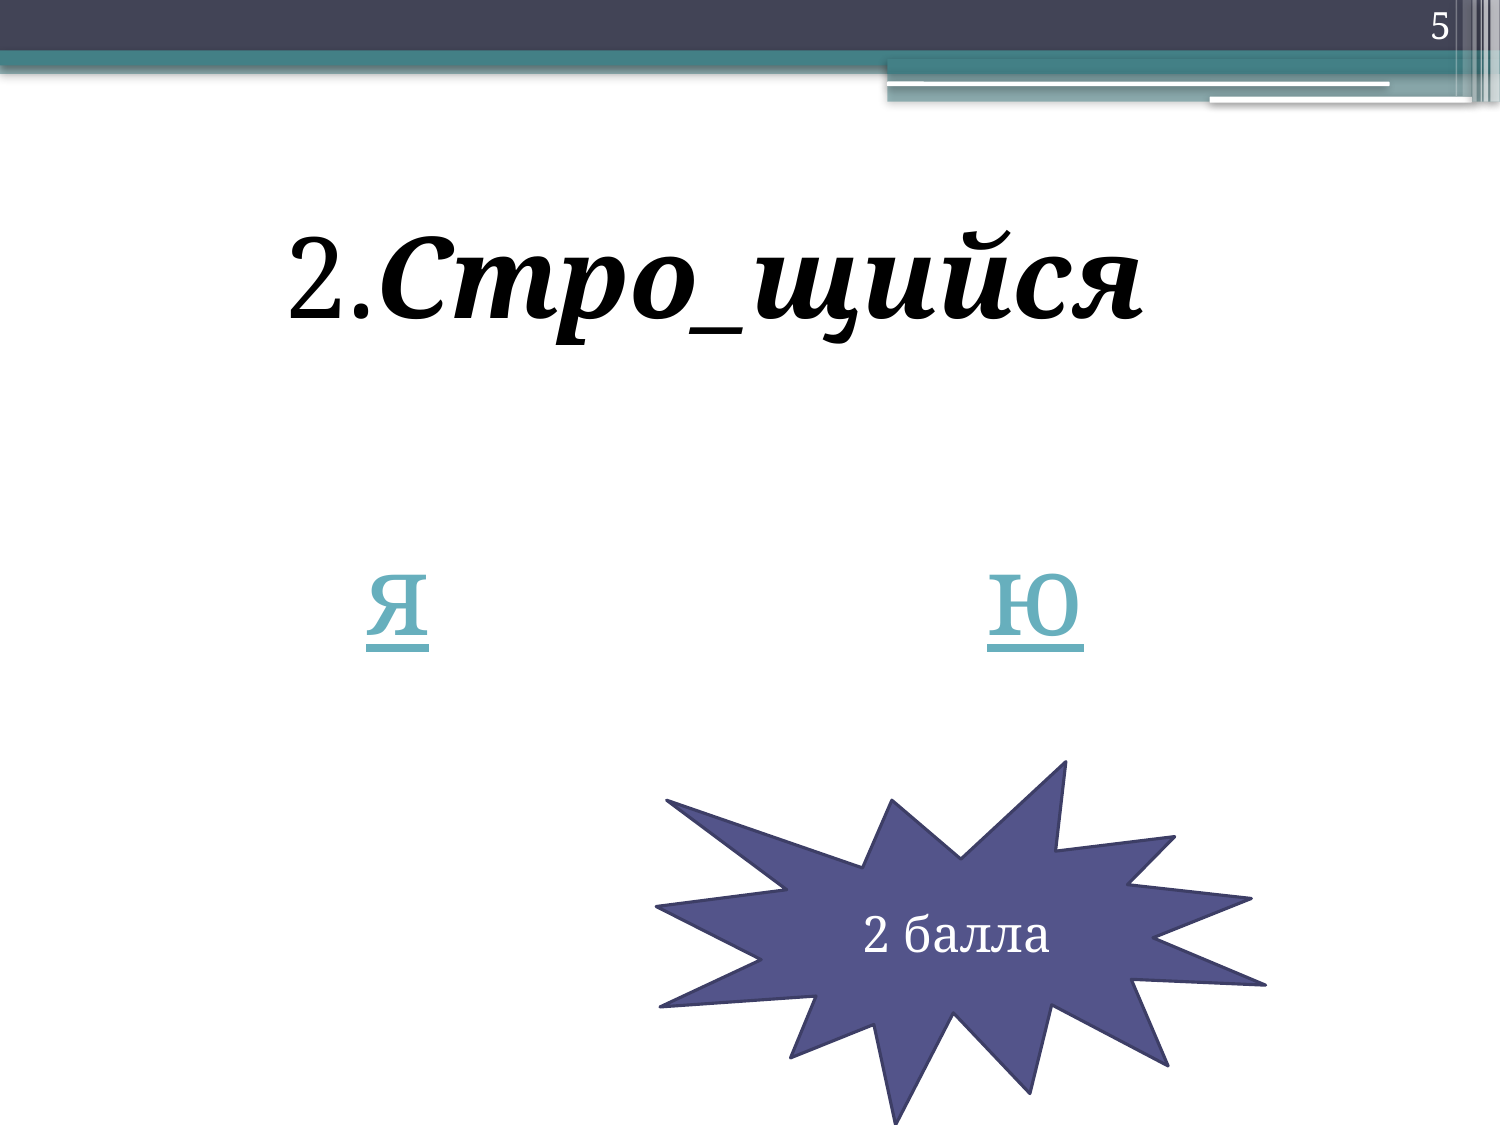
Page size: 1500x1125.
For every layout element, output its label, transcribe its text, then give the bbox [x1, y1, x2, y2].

text_box ю [972, 515, 1142, 684]
text_box 2.Стро_щийся [269, 199, 1301, 349]
slide_number 5 [1341, 0, 1466, 61]
text_box я [351, 515, 551, 684]
text_box 2 балла [654, 760, 1268, 1125]
